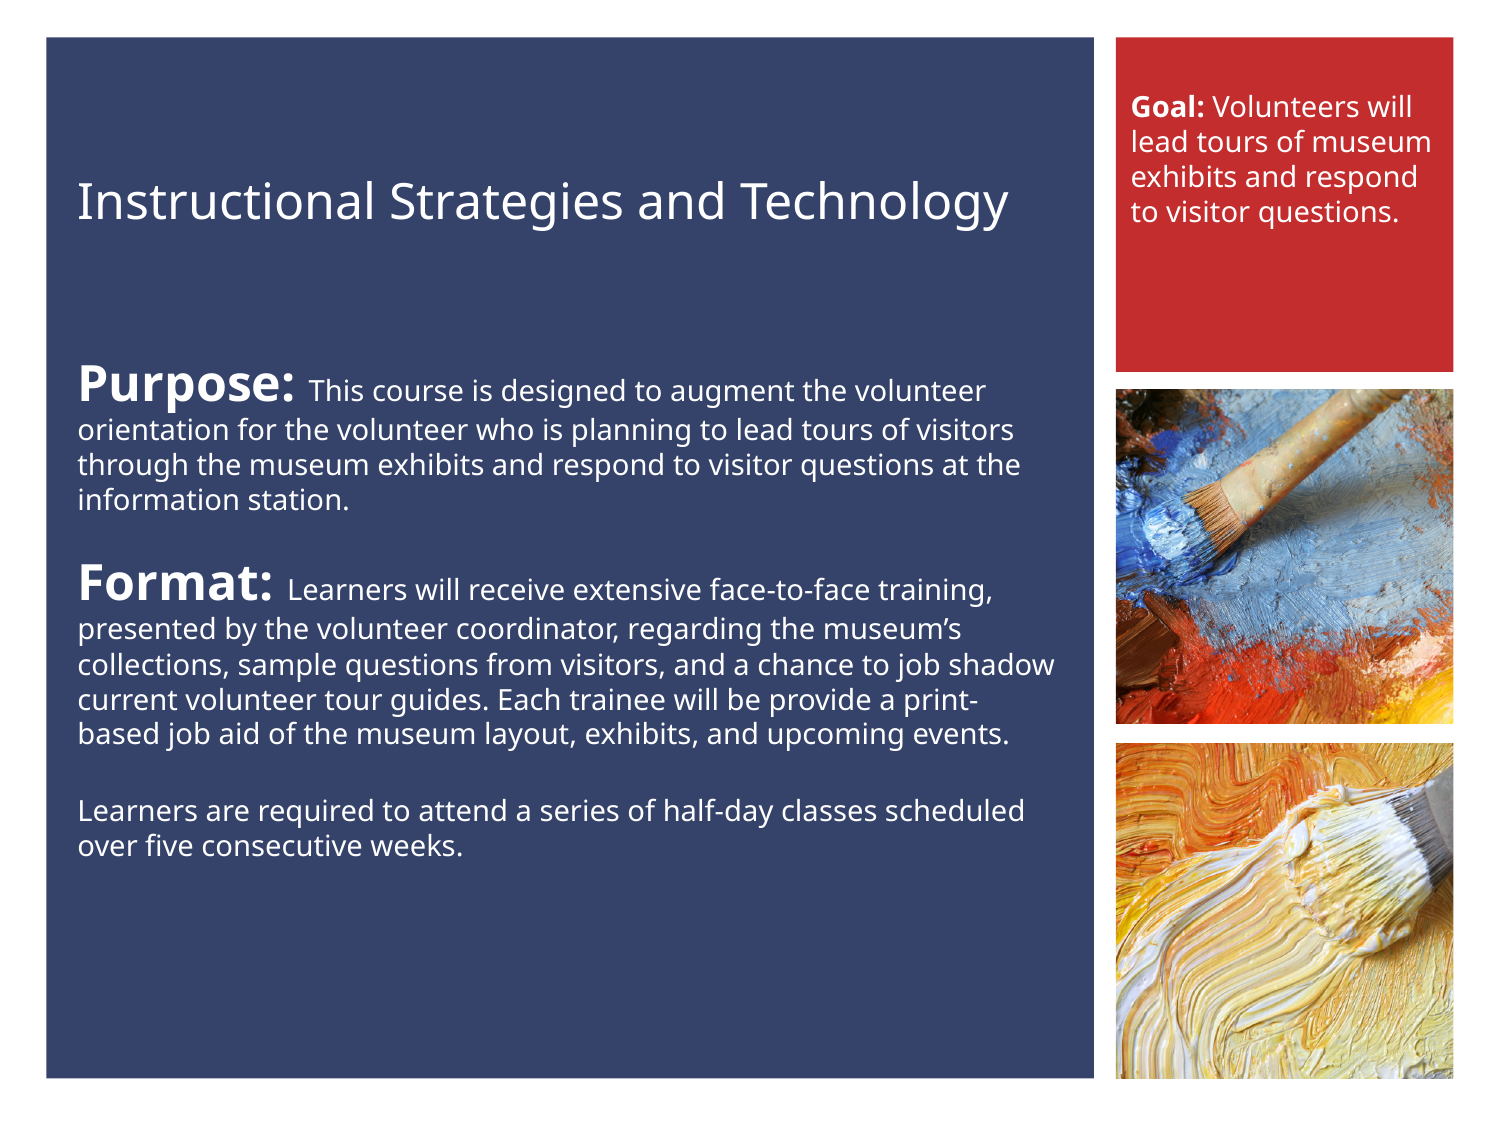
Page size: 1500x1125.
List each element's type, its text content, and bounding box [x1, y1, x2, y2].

picture [1115, 743, 1454, 1079]
title Instructional Strategies and Technology [62, 80, 1077, 237]
picture [1115, 388, 1454, 725]
list Purpose: This course is designed to augment the volunteer orientation for the volunteer who is planning to lead tours of visitors through the museum exhibits and respond to visitor questions at the information station. Format: Learners will receive extensive face-to-face training, presented by the volunteer coordinator, regarding the museum’s collections, sample questions from visitors, and a chance to job shadow current volunteer tour guides. Each trainee will be provide a print-based job aid of the museum layout, exhibits, and upcoming events. Learners are required to attend a series of half-day classes scheduled over five consecutive weeks. [62, 343, 1077, 1006]
text_box Goal: Volunteers will lead tours of museum exhibits and respond to visitor questions. [1115, 80, 1450, 236]
